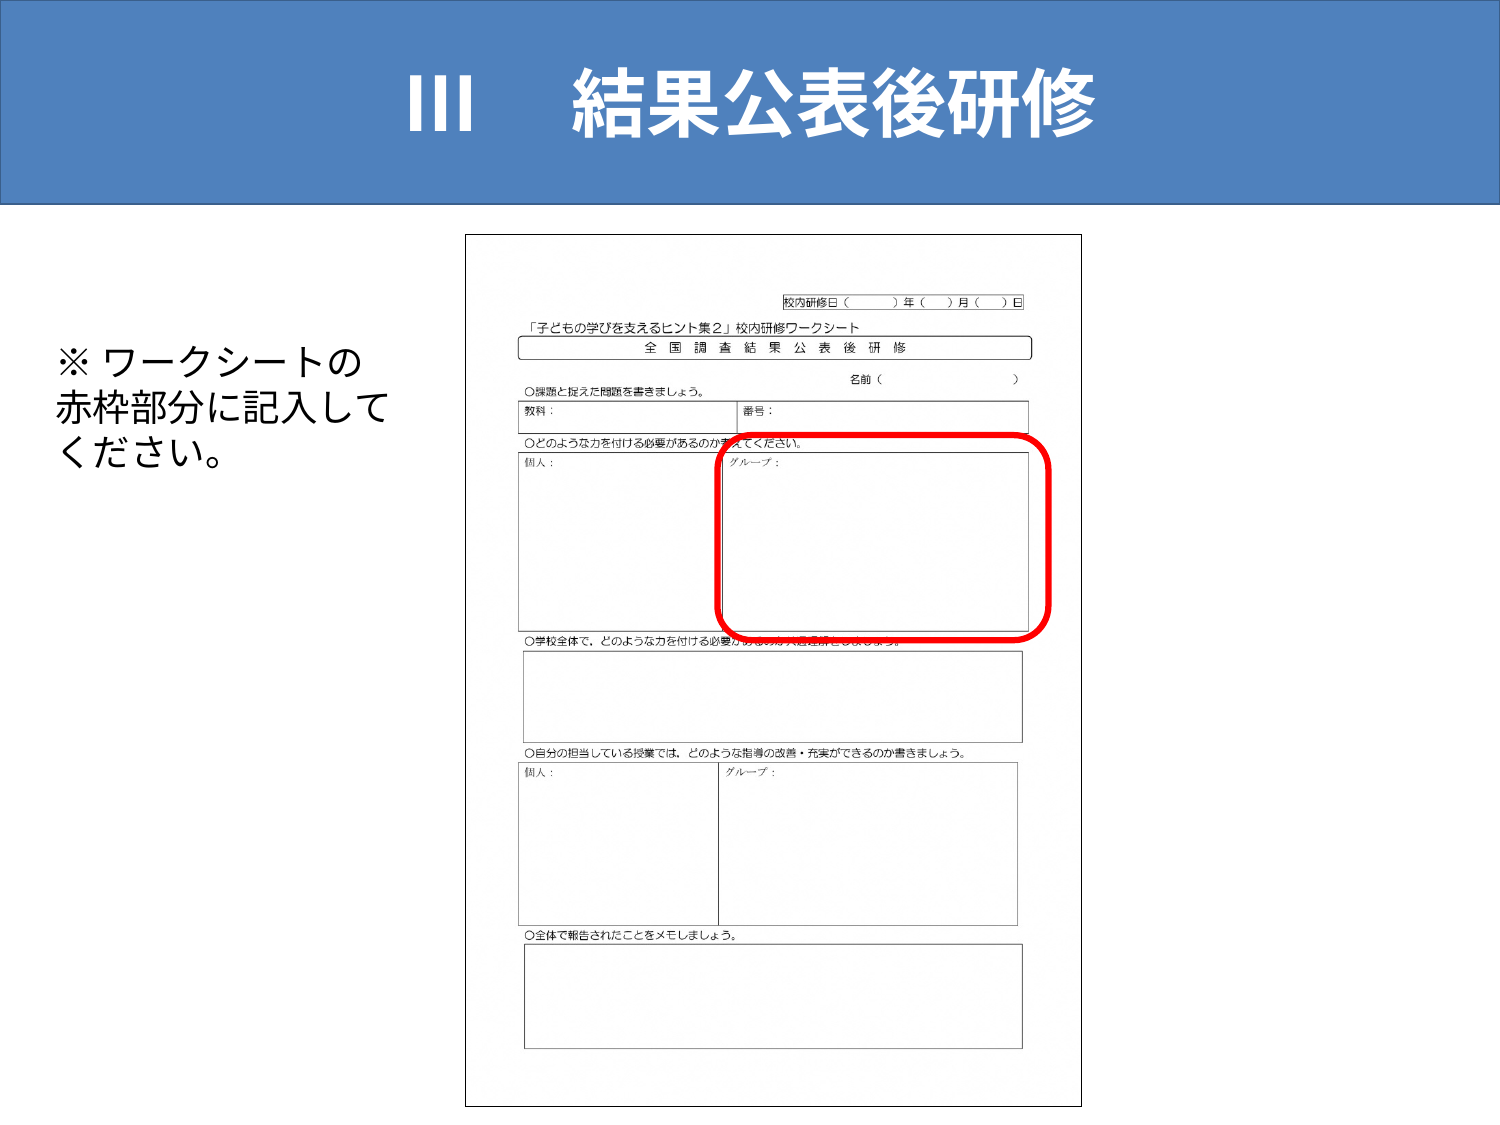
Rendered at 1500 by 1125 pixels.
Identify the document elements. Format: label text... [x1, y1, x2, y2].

picture [465, 234, 1083, 1107]
text_box Ⅲ 結果公表後研修 [0, 0, 1500, 205]
text_box ※ワークシートの 赤枠部分に記入してください。 [40, 331, 410, 481]
